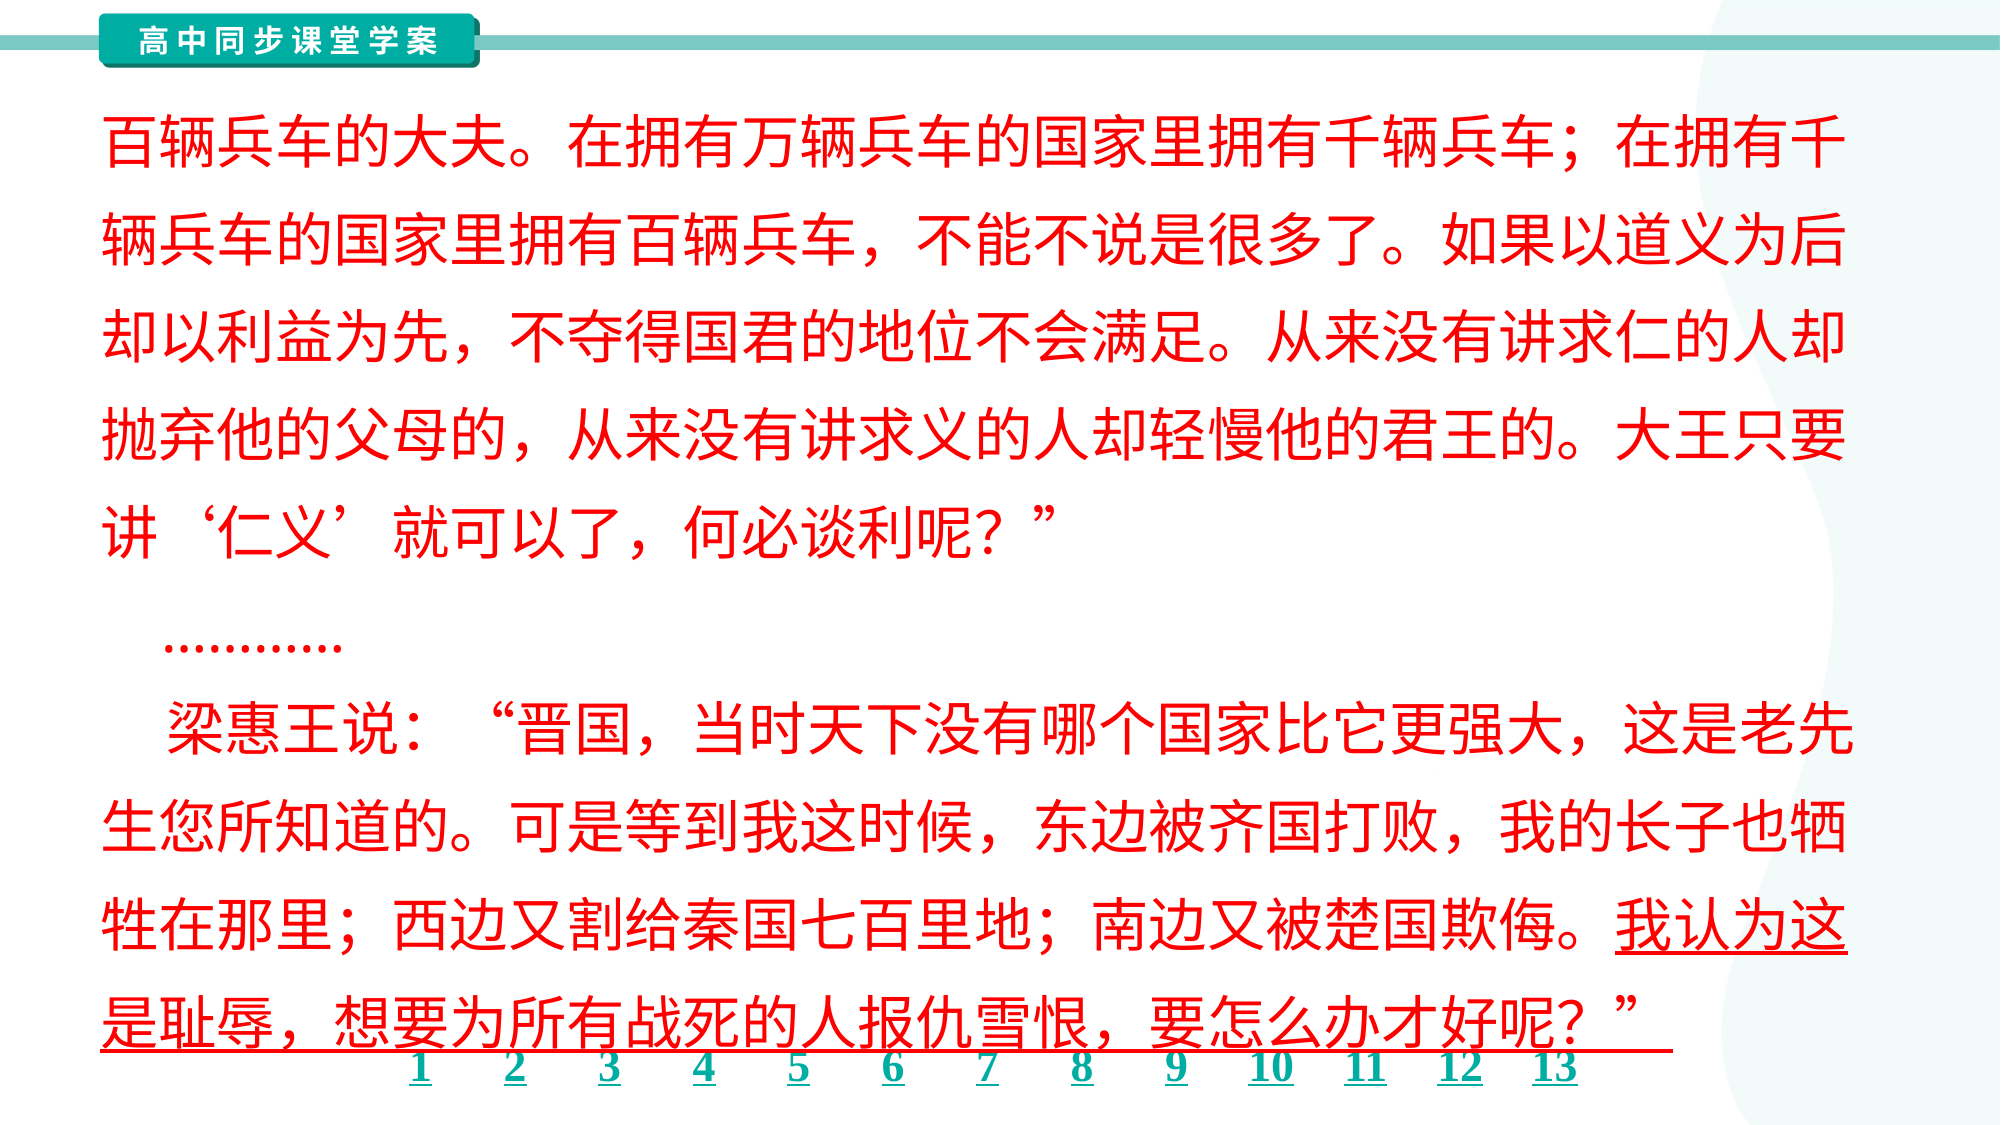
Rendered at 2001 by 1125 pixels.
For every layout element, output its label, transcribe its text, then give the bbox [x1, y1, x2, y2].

picture [0, 0, 2000, 1125]
text_box 百辆兵车的大夫。在拥有万辆兵车的国家里拥有千辆兵车；在拥有千 辆兵车的国家里拥有百辆兵车，不能不说是很多了。如果以道义为后 却以利益为先，不夺得国君的地位不会满足。从来没有讲求仁的人却 抛弃他的父母的，从来没有讲求义的人却轻慢他的君王的。大王只要 讲‘仁义’就可以了，何必谈利呢？” ………… 梁惠王说：“晋国，当时天下没有哪个国家比它更强大，这是老先 生您所知道的。可是等到我这时候，东边被齐国打败，我的长子也牺 牲在那里；西边又割给秦国七百里地；南边又被楚国欺侮。我认为这 是耻辱，想要为所有战死的人报仇雪恨，要怎么办才好呢？” [100, 76, 1899, 1056]
